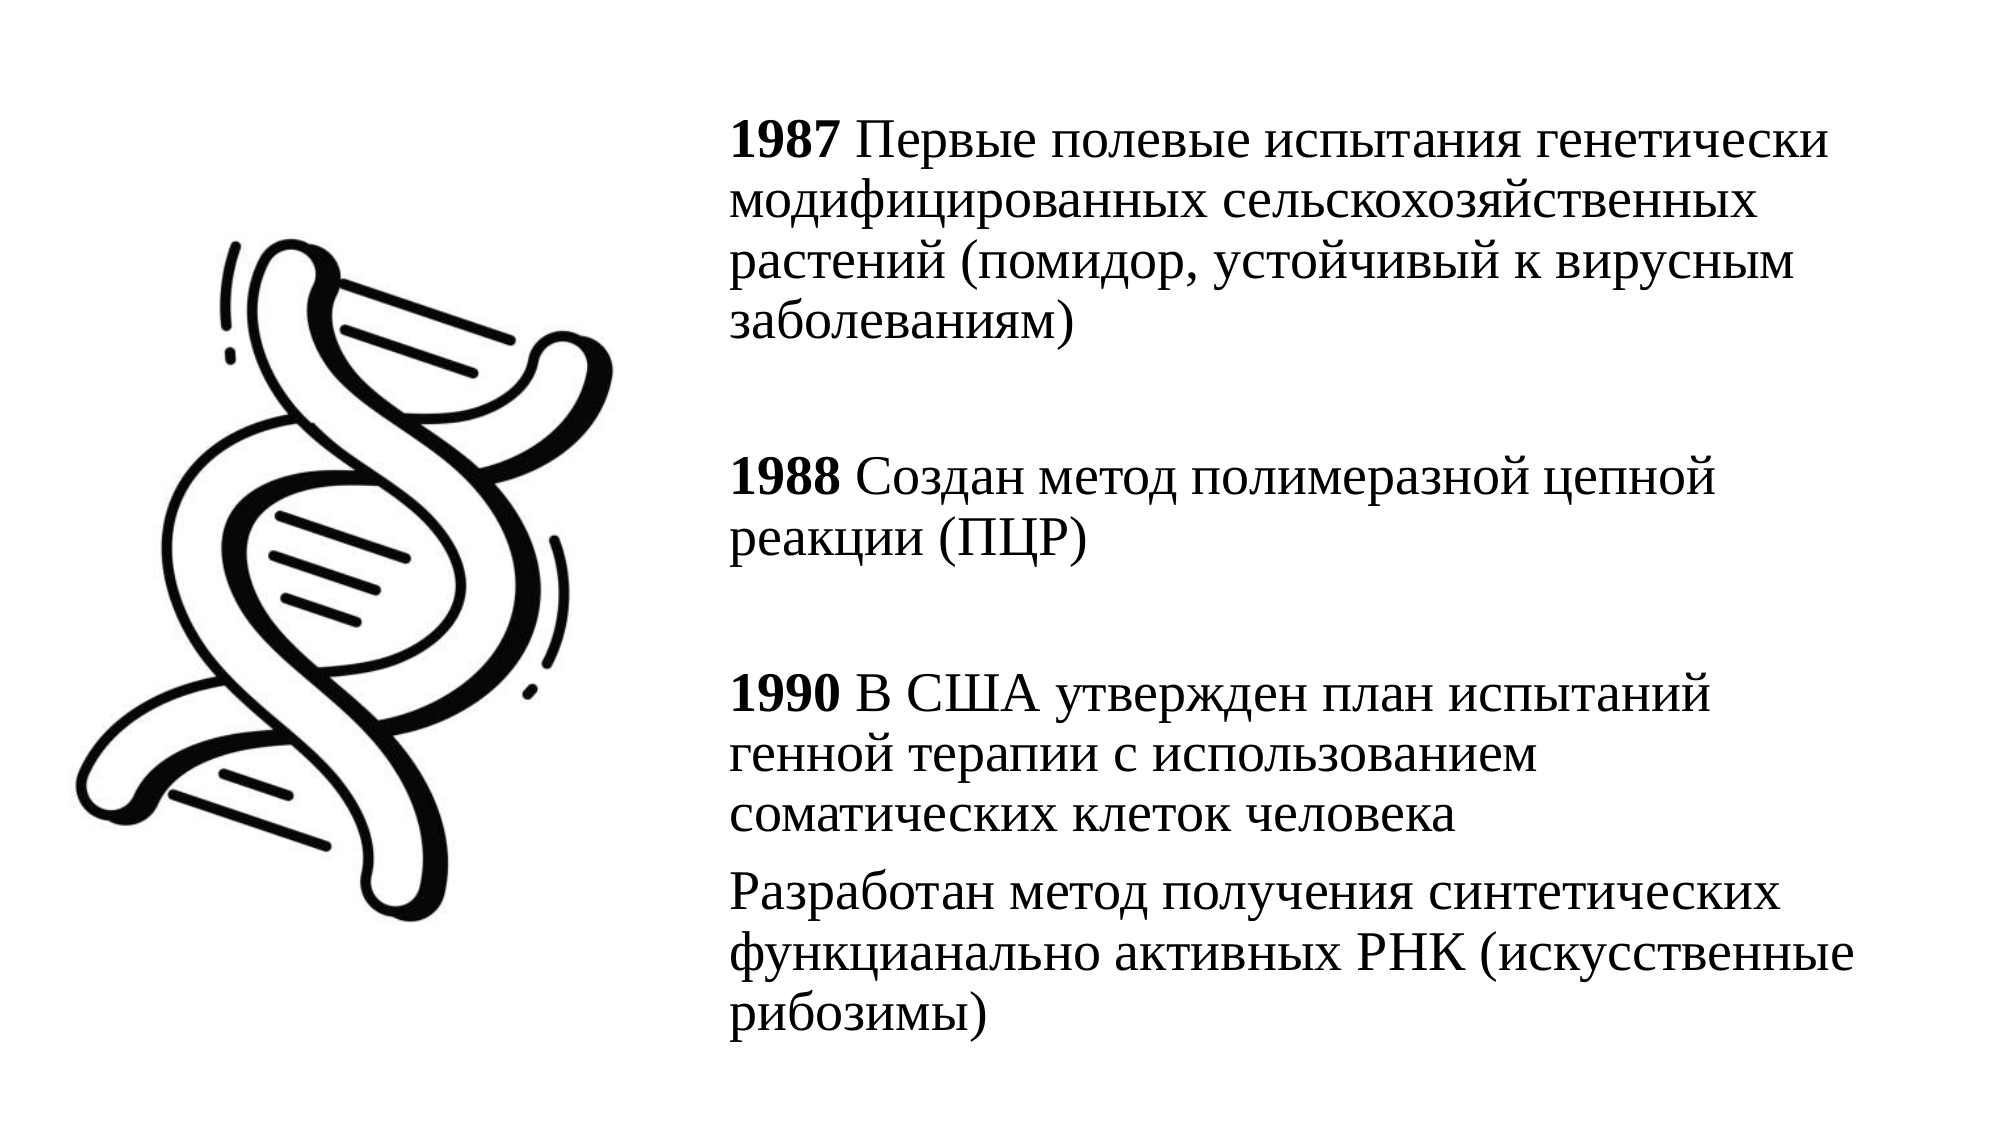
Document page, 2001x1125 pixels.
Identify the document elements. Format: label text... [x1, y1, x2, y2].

list 1987 Первые полевые испытания генетически модифицированных сельскохозяйственных растений (помидор, устойчивый к вирусным заболеваниям) 1988 Создан метод полимеразной цепной реакции (ПЦР) 1990 В США утвержден план испытаний генной терапии с использованием соматических клеток человека Разработан метод получения синтетических функцианально активных РНК (искусственные рибозимы) [714, 101, 1882, 1060]
picture [59, 179, 637, 982]
